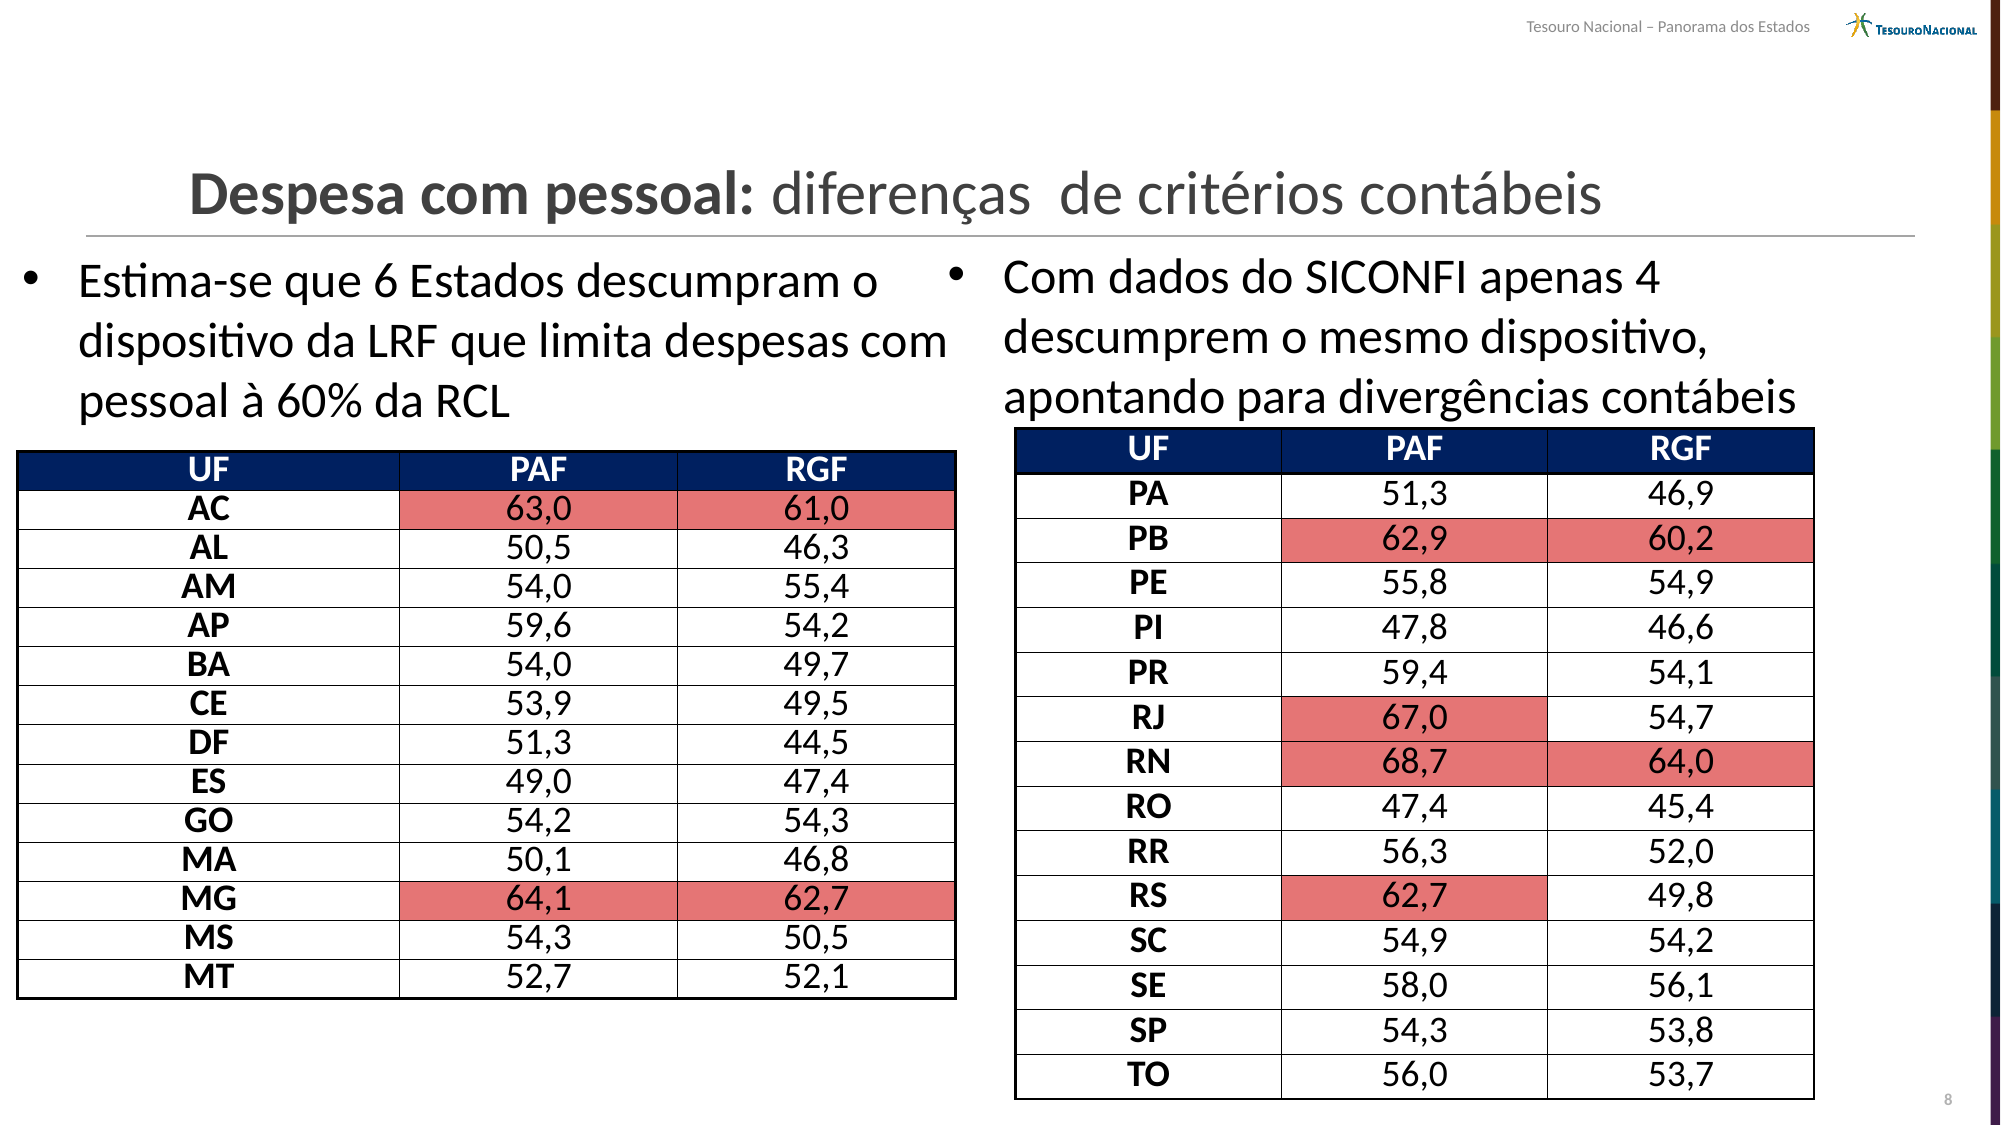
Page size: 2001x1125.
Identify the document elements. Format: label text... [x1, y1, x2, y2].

table_cell RN [1017, 742, 1281, 786]
table_cell 54,7 [1548, 697, 1813, 741]
table_cell 46,6 [1548, 608, 1813, 652]
table_cell AL [19, 530, 399, 568]
title Despesa com pessoal: diferenças de critérios contábeis [174, 59, 1915, 236]
table_cell AM [19, 569, 399, 607]
table_cell 54,2 [1548, 921, 1813, 965]
table_cell 59,4 [1282, 653, 1547, 696]
table_cell 60,2 [1548, 519, 1813, 562]
table_cell PI [1017, 608, 1281, 652]
table_cell 54,9 [1548, 563, 1813, 607]
table_cell MA [19, 843, 399, 881]
table_header UF [19, 453, 399, 490]
table_cell PA [1017, 475, 1281, 518]
table_cell 62,7 [1282, 876, 1547, 920]
table_cell 58,0 [1282, 966, 1547, 1009]
table_cell PB [1017, 519, 1281, 562]
table_cell 44,5 [678, 725, 954, 764]
table_cell SP [1017, 1010, 1281, 1054]
table_cell BA [19, 647, 399, 685]
table_cell RR [1017, 831, 1281, 875]
table_cell RJ [1017, 697, 1281, 741]
table_cell MS [19, 921, 399, 959]
table_cell 54,3 [678, 804, 954, 842]
footer Tesouro Nacional – Panorama dos Estados [1133, 7, 1826, 45]
table_cell 51,3 [400, 725, 677, 764]
table_cell SE [1017, 966, 1281, 1009]
table_cell CE [19, 686, 399, 724]
table_cell 54,2 [400, 804, 677, 842]
table_cell 47,4 [678, 765, 954, 803]
table_cell PE [1017, 563, 1281, 607]
table_cell 54,0 [400, 647, 677, 685]
table_cell MT [19, 960, 399, 997]
table_header PAF [400, 453, 677, 490]
table_cell 53,8 [1548, 1010, 1813, 1054]
table_cell 49,5 [678, 686, 954, 724]
table_cell 52,7 [400, 960, 677, 997]
table_cell 53,7 [1548, 1055, 1813, 1098]
table_cell ES [19, 765, 399, 803]
picture [1846, 13, 1977, 37]
table_cell 56,1 [1548, 966, 1813, 1009]
table_cell 45,4 [1548, 787, 1813, 830]
table_cell 56,0 [1282, 1055, 1547, 1098]
table_cell 59,6 [400, 608, 677, 646]
table_cell 56,3 [1282, 831, 1547, 875]
table_cell 54,9 [1282, 921, 1547, 965]
table_cell PR [1017, 653, 1281, 696]
table_header UF [1017, 430, 1281, 472]
table_cell SC [1017, 921, 1281, 965]
table_cell 54,2 [678, 608, 954, 646]
table_header RGF [678, 453, 954, 490]
table_cell 61,0 [678, 491, 954, 529]
table_cell 62,7 [678, 882, 954, 920]
table_cell 52,0 [1548, 831, 1813, 875]
table_cell 49,0 [400, 765, 677, 803]
table_header RGF [1548, 430, 1813, 472]
slide_number 9 [1914, 1080, 1983, 1118]
table_cell 55,8 [1282, 563, 1547, 607]
table_cell 49,7 [678, 647, 954, 685]
table_cell GO [19, 804, 399, 842]
table_cell MG [19, 882, 399, 920]
table_cell 50,5 [678, 921, 954, 959]
table_cell AP [19, 608, 399, 646]
table_cell 46,9 [1548, 475, 1813, 518]
table_cell 62,9 [1282, 519, 1547, 562]
table_cell 53,9 [400, 686, 677, 724]
table_cell 47,4 [1282, 787, 1547, 830]
table_cell 54,1 [1548, 653, 1813, 696]
table_cell 64,0 [1548, 742, 1813, 786]
table_cell 46,3 [678, 530, 954, 568]
table_header PAF [1282, 430, 1547, 472]
table_cell 63,0 [400, 491, 677, 529]
table_cell 54,0 [400, 569, 677, 607]
table_cell TO [1017, 1055, 1281, 1098]
table_cell 52,1 [678, 960, 954, 997]
table_cell RS [1017, 876, 1281, 920]
table_cell 51,3 [1282, 475, 1547, 518]
table_cell 46,8 [678, 843, 954, 881]
table_cell 55,4 [678, 569, 954, 607]
table_cell AC [19, 491, 399, 529]
table_cell DF [19, 725, 399, 764]
table_cell 54,3 [1282, 1010, 1547, 1054]
table_cell 50,1 [400, 843, 677, 881]
table_cell 50,5 [400, 530, 677, 568]
table_cell 49,8 [1548, 876, 1813, 920]
text_box Com dados do SICONFI apenas 4 descumprem o mesmo dispositivo, apontando para divergências contábeis [932, 235, 1944, 491]
table_cell RO [1017, 787, 1281, 830]
table_cell 68,7 [1282, 742, 1547, 786]
table_cell 67,0 [1282, 697, 1547, 741]
table_cell 54,3 [400, 921, 677, 959]
table_cell 47,8 [1282, 608, 1547, 652]
table_cell 64,1 [400, 882, 677, 920]
text_box Estima-se que 6 Estados descumpram o dispositivo da LRF que limita despesas com pessoal à 60% da RCL [7, 239, 932, 435]
